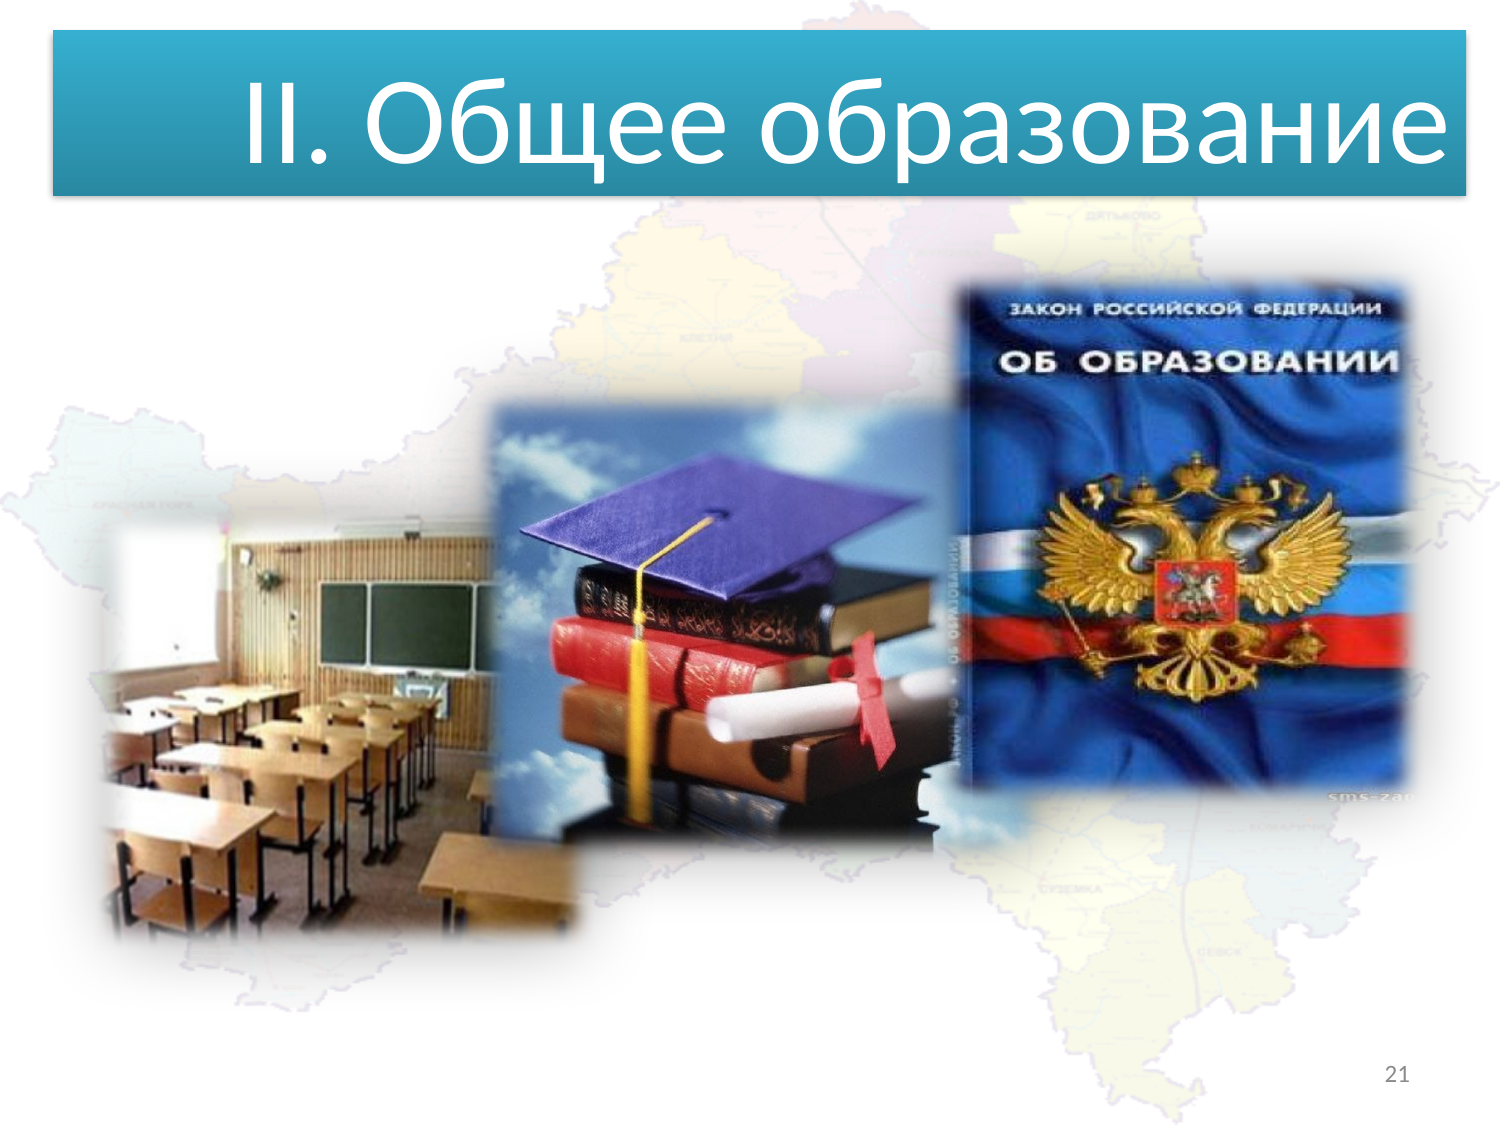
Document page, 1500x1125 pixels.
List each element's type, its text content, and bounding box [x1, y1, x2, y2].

text_box II. Общее образование [53, 30, 1467, 196]
picture [94, 266, 1424, 950]
slide_number 21 [1074, 1042, 1425, 1103]
